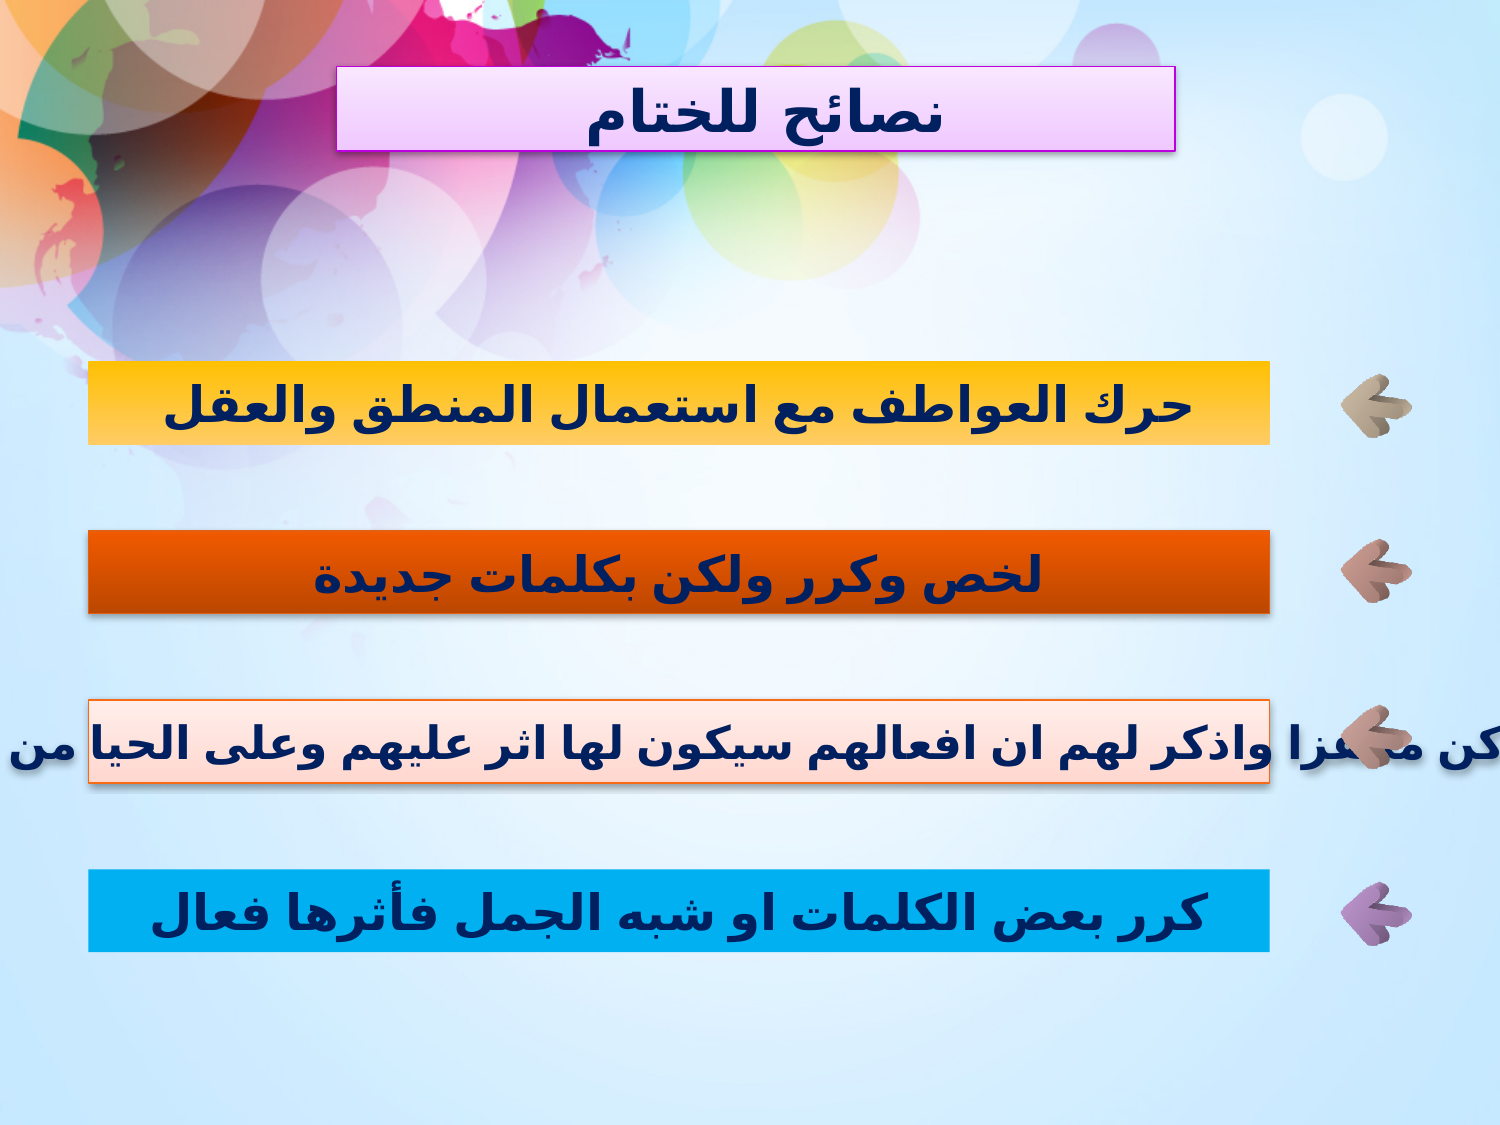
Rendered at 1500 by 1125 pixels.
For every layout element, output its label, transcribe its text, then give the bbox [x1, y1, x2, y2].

picture [0, 0, 1500, 1125]
text_box كن محفزا واذكر لهم ان افعالهم سيكون لها اثر عليهم وعلى الحيا من حولهم [88, 699, 1270, 784]
text_box حرك العواطف مع استعمال المنطق والعقل [88, 361, 1270, 445]
text_box نصائح للختام [336, 66, 1176, 152]
text_box لخص وكرر ولكن بكلمات جديدة [88, 530, 1270, 614]
text_box كرر بعض الكلمات او شبه الجمل فأثرها فعال [88, 869, 1270, 953]
